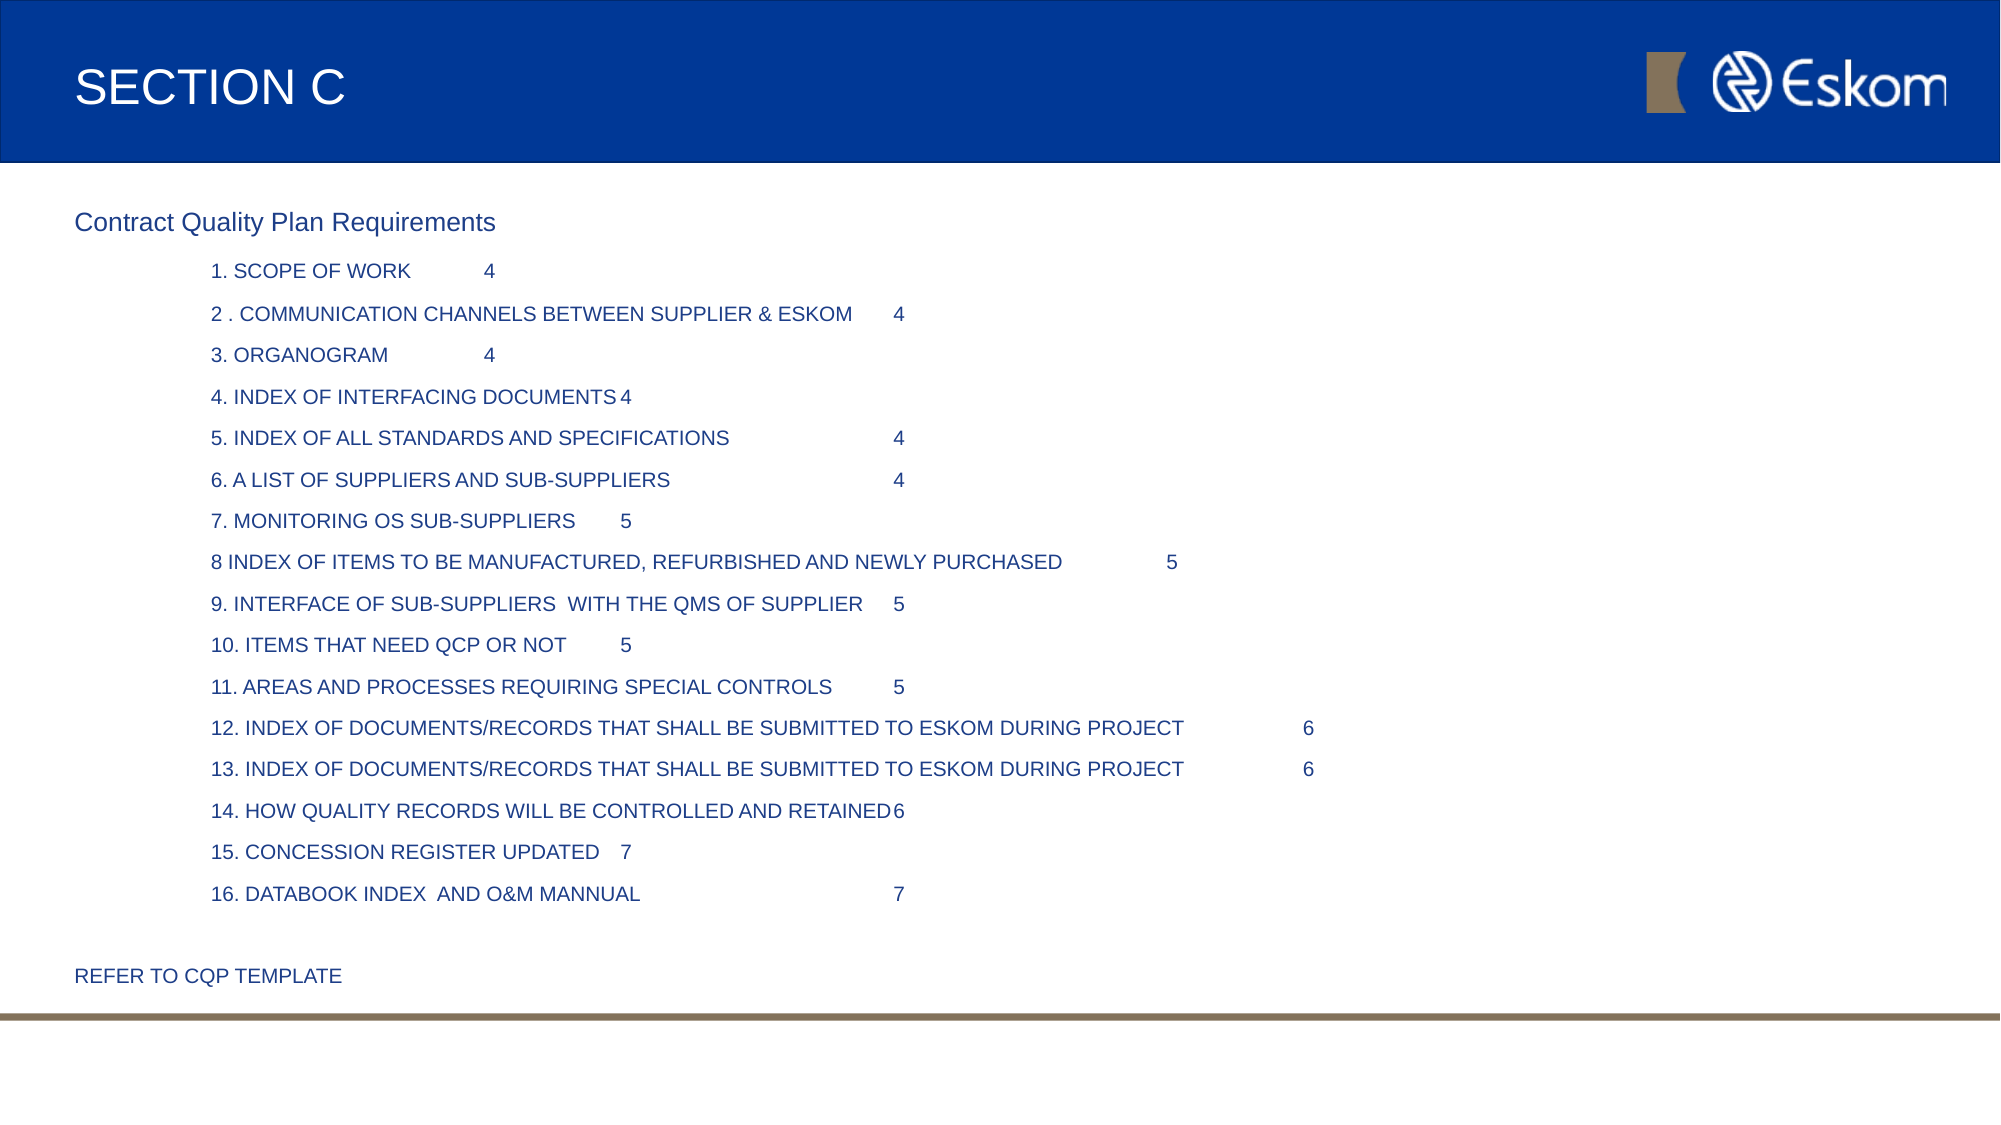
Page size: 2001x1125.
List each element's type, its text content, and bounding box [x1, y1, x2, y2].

title SECTION C [59, 33, 1620, 143]
list Contract Quality Plan Requirements 1. SCOPE OF WORK 4 2 . COMMUNICATION CHANNELS BETWEEN SUPPLIER & ESKOM 4 3. ORGANOGRAM 4 4. INDEX OF INTERFACING DOCUMENTS 4 5. INDEX OF ALL STANDARDS AND SPECIFICATIONS 4 6. A LIST OF SUPPLIERS AND SUB-SUPPLIERS 4 7. MONITORING OS SUB-SUPPLIERS 5 8 INDEX OF ITEMS TO BE MANUFACTURED, REFURBISHED AND NEWLY PURCHASED 5 9. INTERFACE OF SUB-SUPPLIERS WITH THE QMS OF SUPPLIER 5 10. ITEMS THAT NEED QCP OR NOT 5 11. AREAS AND PROCESSES REQUIRING SPECIAL CONTROLS 5 12. INDEX OF DOCUMENTS/RECORDS THAT SHALL BE SUBMITTED TO ESKOM DURING PROJECT 6 13. INDEX OF DOCUMENTS/RECORDS THAT SHALL BE SUBMITTED TO ESKOM DURING PROJECT 6 14. HOW QUALITY RECORDS WILL BE CONTROLLED AND RETAINED 6 15. CONCESSION REGISTER UPDATED 7 16. DATABOOK INDEX AND O&M MANNUAL 7 REFER TO CQP TEMPLATE [59, 200, 1927, 998]
